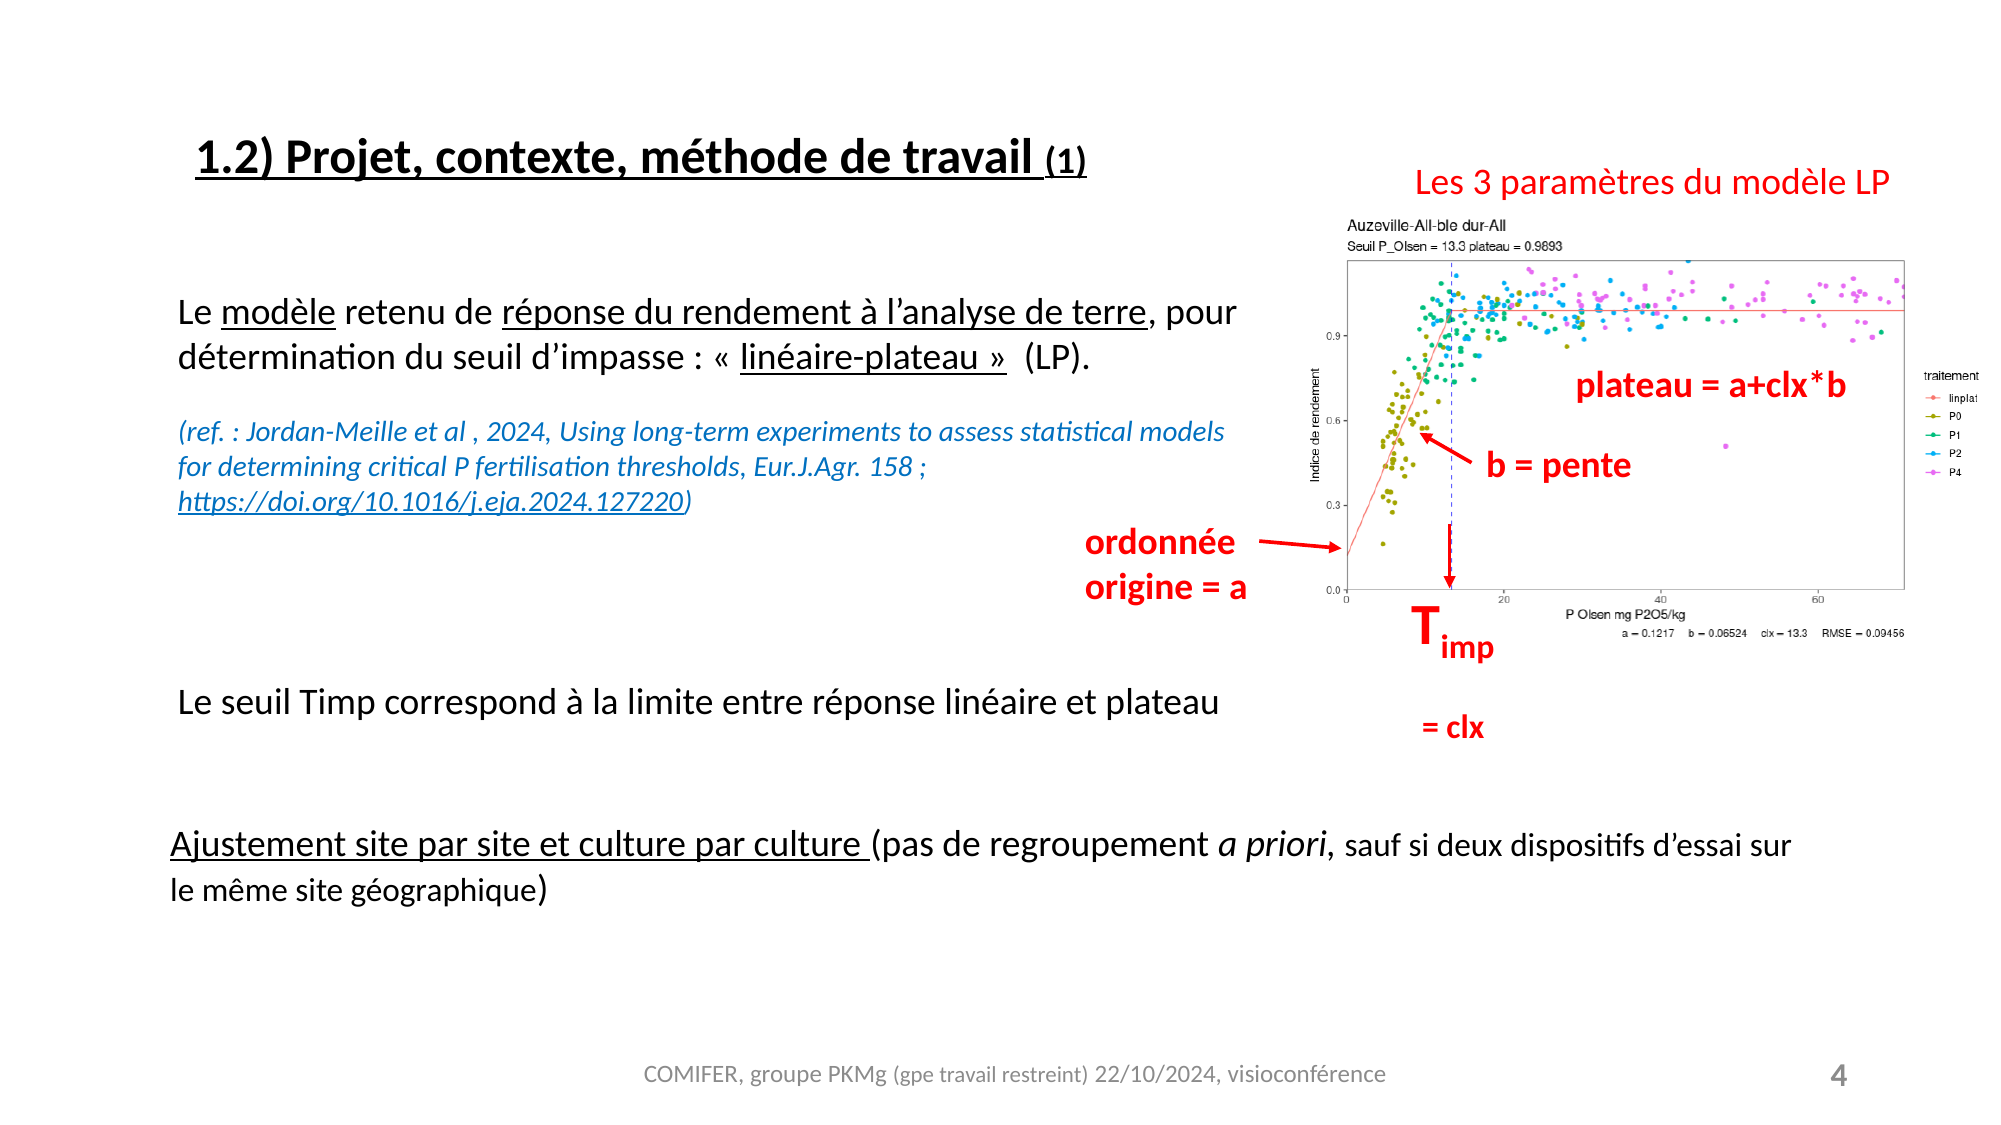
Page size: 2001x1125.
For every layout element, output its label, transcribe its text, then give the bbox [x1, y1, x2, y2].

text_box Timp = clx [1397, 641, 1510, 753]
footer COMIFER, groupe PKMg (gpe travail restreint) 22/10/2024, visioconférence [619, 1042, 1412, 1103]
text_box 1.2) Projet, contexte, méthode de travail (1) [180, 115, 1102, 191]
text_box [1419, 432, 1472, 464]
slide_number 4 [1811, 1042, 1863, 1103]
picture [1306, 207, 1989, 641]
text_box ordonnée origine = a [1070, 509, 1263, 615]
text_box Le modèle retenu de réponse du rendement à l’analyse de terre, pour détermination du seuil d’impasse : « linéaire-plateau » (LP). (ref. : Jordan-Meille et al , 2024, Using long-term experiments to assess statistical models for determining critical P fertilisation thresholds, Eur.J.Agr. 158 ; https://doi.org/10.1016/j.eja.2024.127220) Le seuil Timp correspond à la limite entre réponse linéaire et plateau [163, 280, 1255, 770]
text_box Ajustement site par site et culture par culture (pas de regroupement a priori, sauf si deux dispositifs d’essai sur le même site géographique) [155, 811, 1837, 916]
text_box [1259, 541, 1342, 549]
text_box Les 3 paramètres du modèle LP [1400, 149, 1906, 207]
